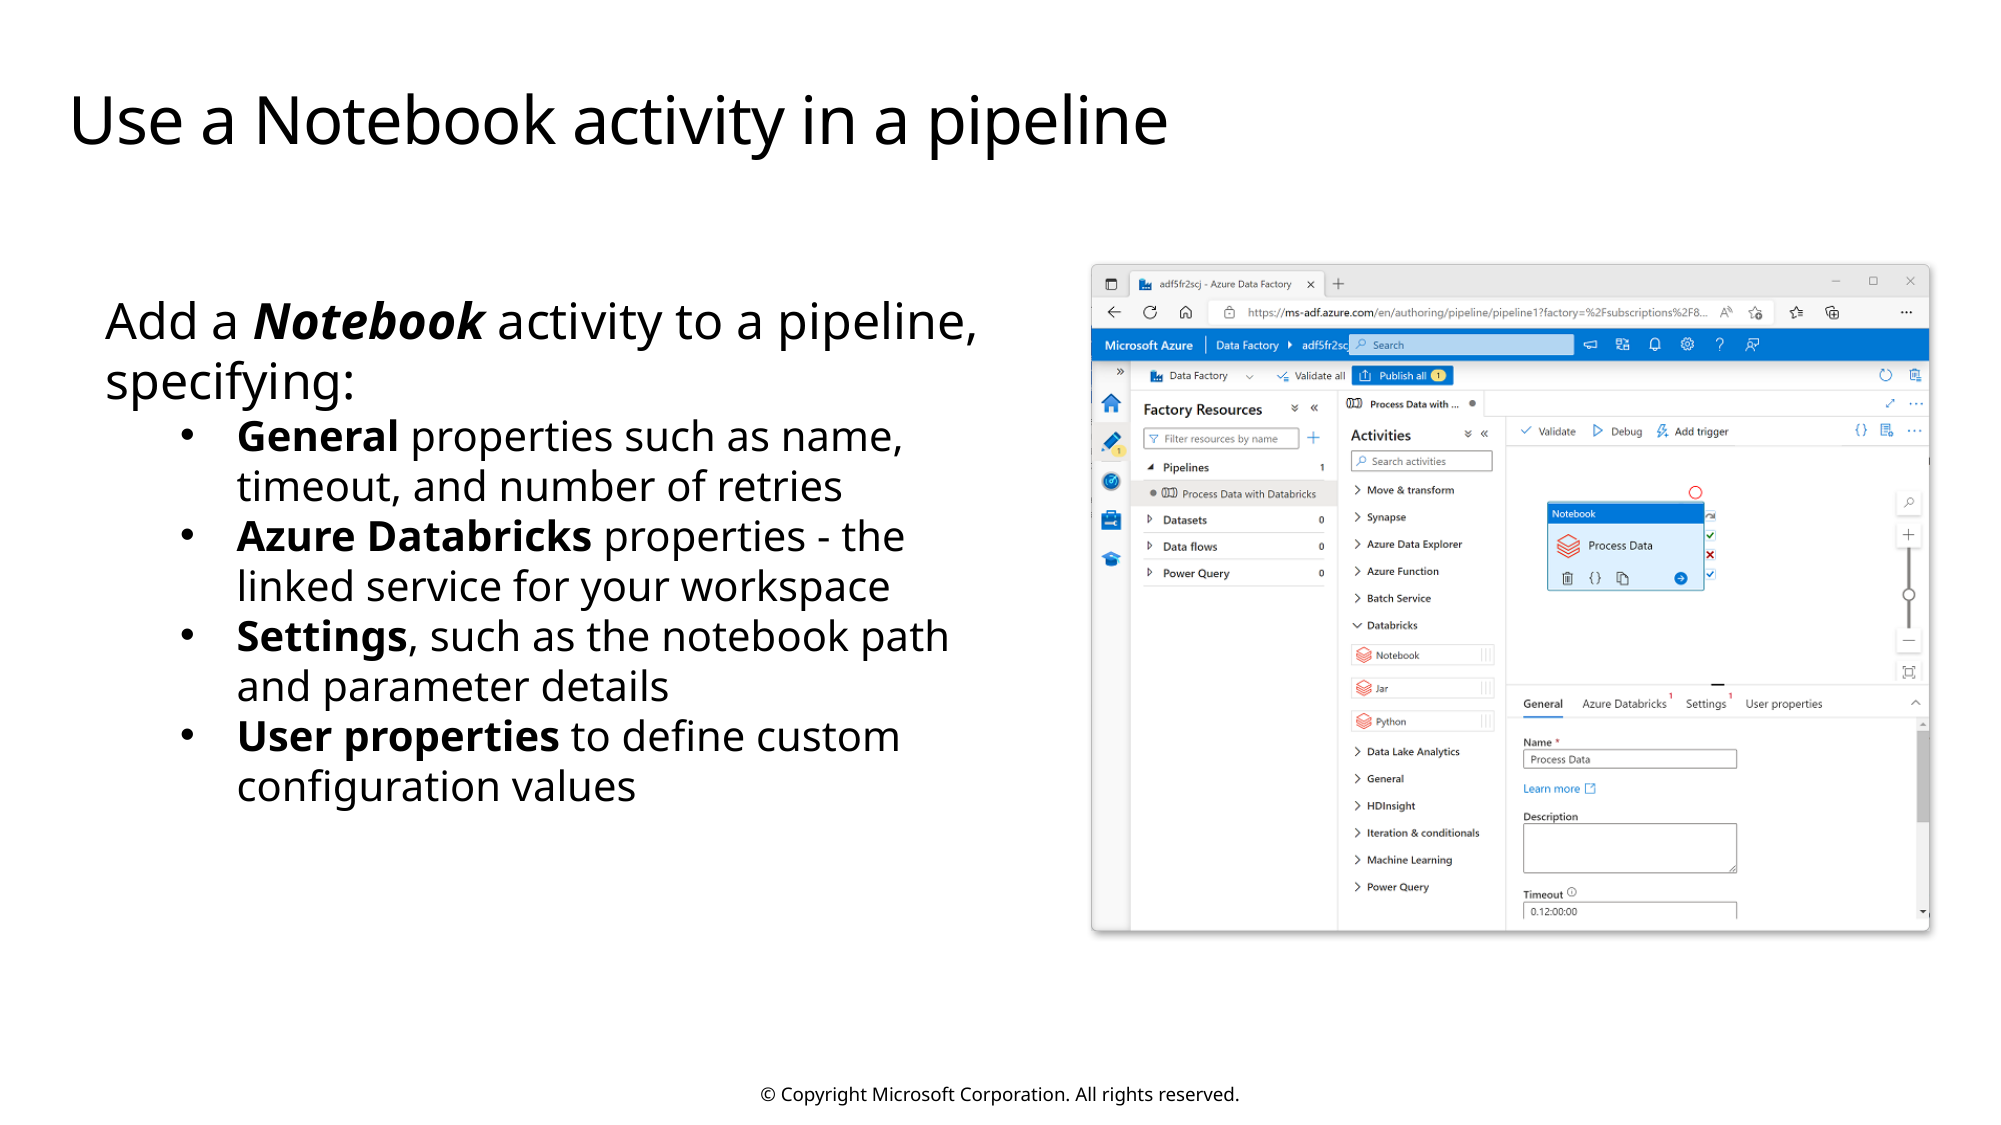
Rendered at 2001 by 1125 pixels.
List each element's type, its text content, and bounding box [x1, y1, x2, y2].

picture [1091, 264, 1930, 932]
title Use a Notebook activity in a pipeline [68, 72, 1930, 184]
text_box Add a Notebook activity to a pipeline, specifying: General properties such as name, timeout, and number of retries Azure Databricks properties - the linked service for your workspace Settings, such as the notebook path and parameter details User properties to define custom configuration values [90, 282, 1042, 818]
